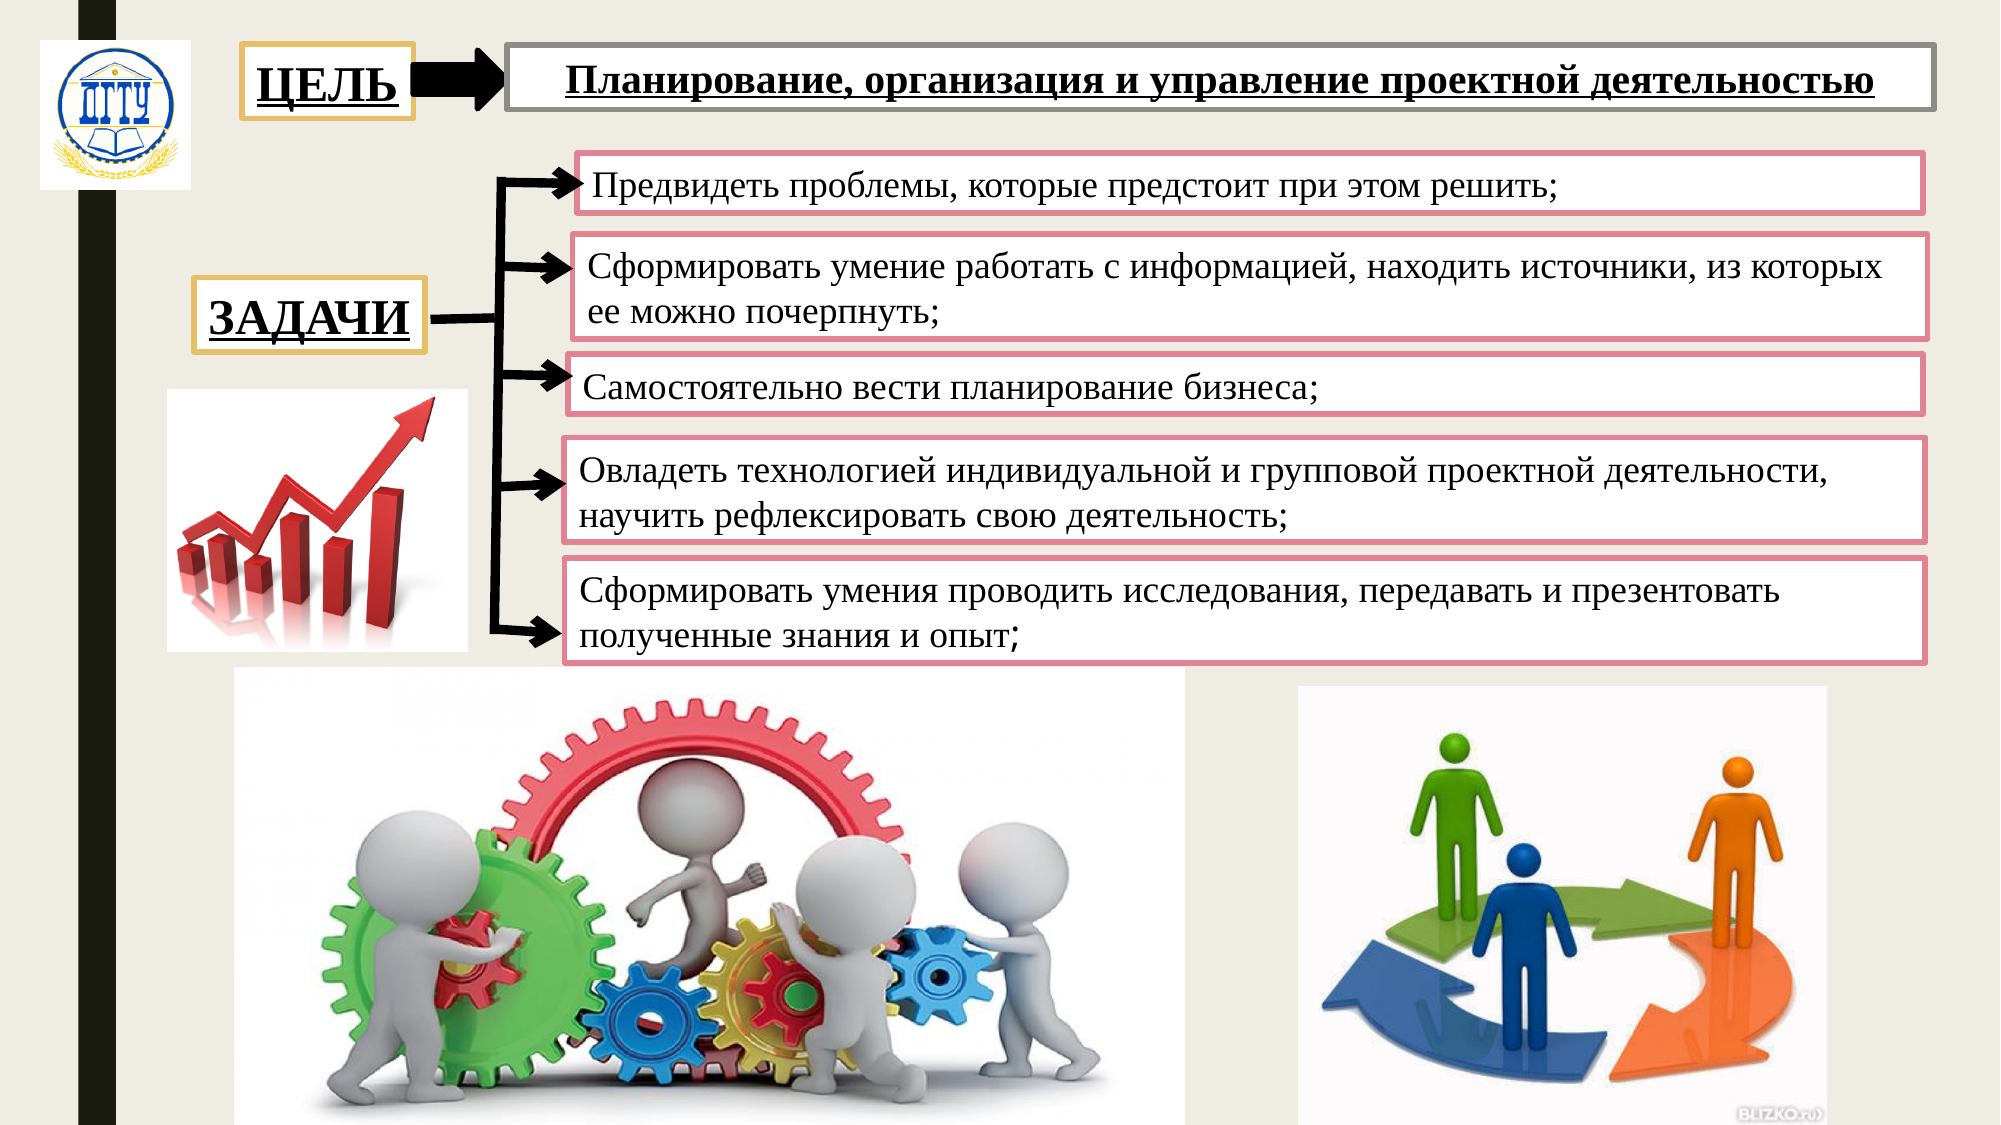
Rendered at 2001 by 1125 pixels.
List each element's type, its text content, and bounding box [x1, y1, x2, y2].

text_box Сформировать умение работать с информацией, находить источники, из которых ее можно почерпнуть; [570, 231, 1930, 342]
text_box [493, 629, 562, 634]
text_box ЦЕЛЬ [239, 41, 416, 121]
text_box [468, 401, 727, 410]
text_box Овладеть технологией индивидуальной и групповой проектной деятельности, научить рефлексировать свою деятельность; [561, 435, 1928, 545]
picture [40, 40, 191, 190]
text_box Планирование, организация и управление проектной деятельностью [504, 42, 1937, 112]
text_box Сформировать умения проводить исследования, передавать и презентовать полученные знания и опыт; [562, 555, 1928, 666]
text_box Самостоятельно вести планирование бизнеса; [565, 351, 1926, 417]
picture [234, 667, 1185, 1125]
text_box [410, 47, 504, 112]
picture [167, 389, 468, 652]
text_box Предвидеть проблемы, которые предстоит при этом решить; [574, 150, 1926, 216]
text_box ЗАДАЧИ [191, 275, 428, 355]
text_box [497, 483, 567, 487]
picture [1298, 686, 1827, 1125]
